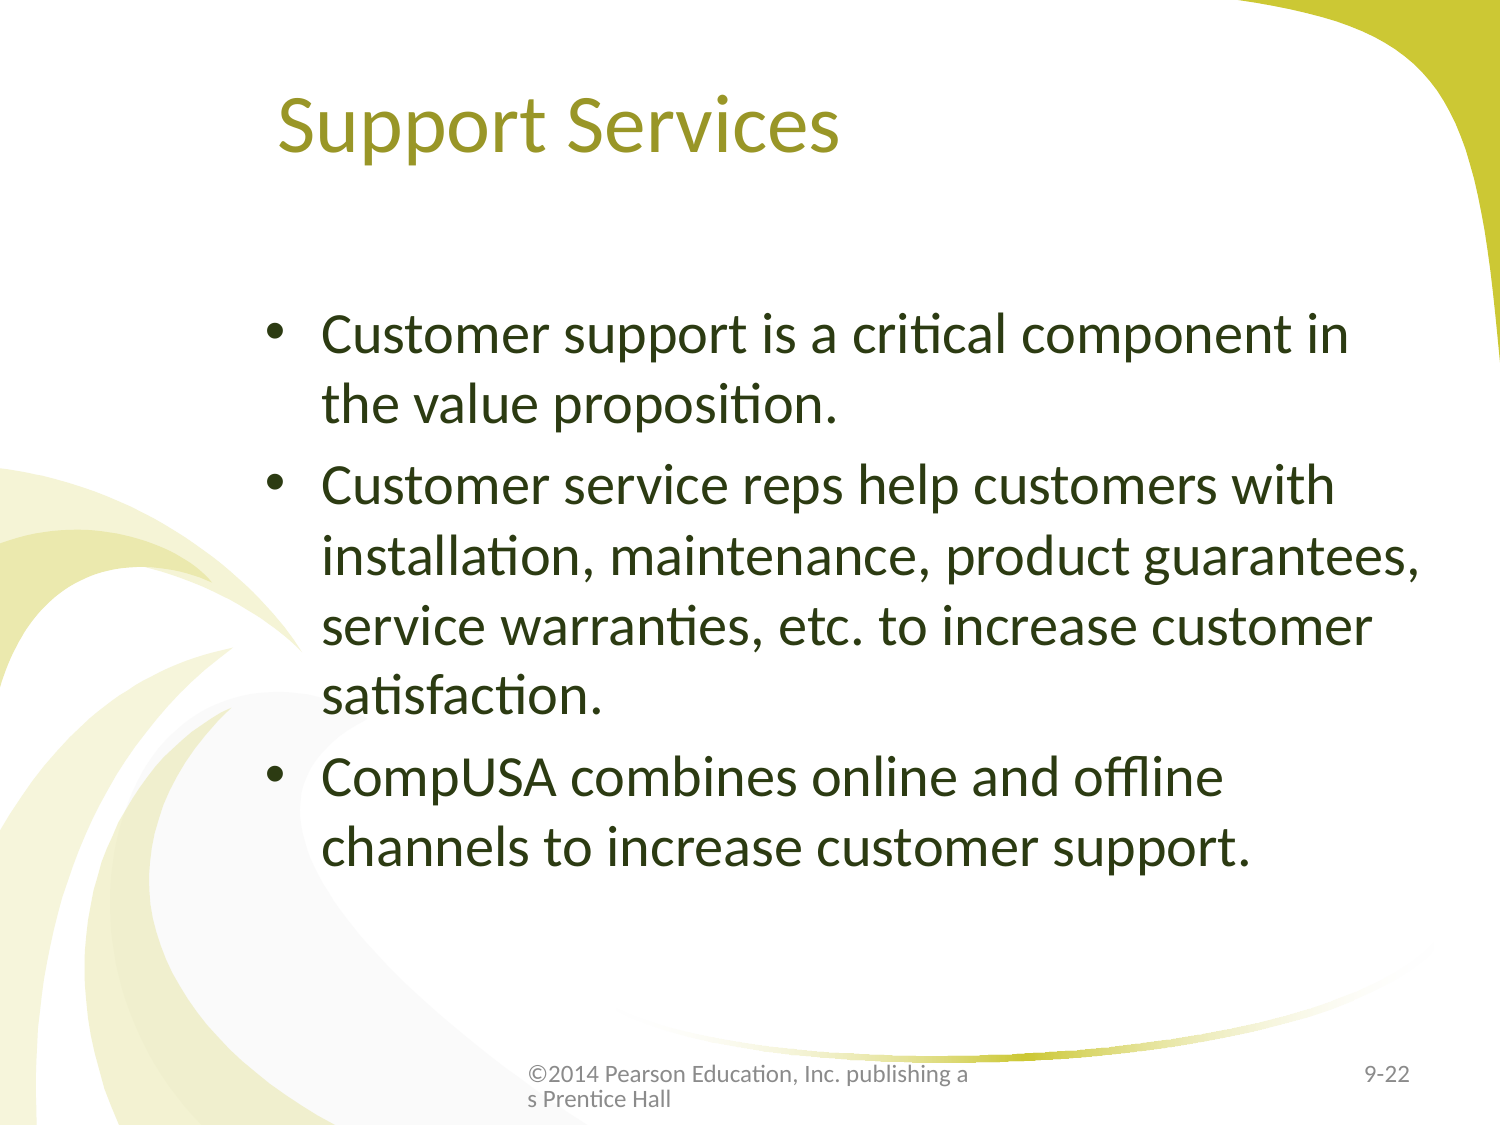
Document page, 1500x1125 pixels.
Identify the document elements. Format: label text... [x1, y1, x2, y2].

title Support Services [262, 37, 1438, 200]
slide_number 9-22 [1074, 1042, 1425, 1103]
footer ©2014 Pearson Education, Inc. publishing as Prentice Hall [512, 1042, 988, 1103]
list Customer support is a critical component in the value proposition. Customer service reps help customers with installation, maintenance, product guarantees, service warranties, etc. to increase customer satisfaction. CompUSA combines online and offline channels to increase customer support. [249, 287, 1438, 1000]
